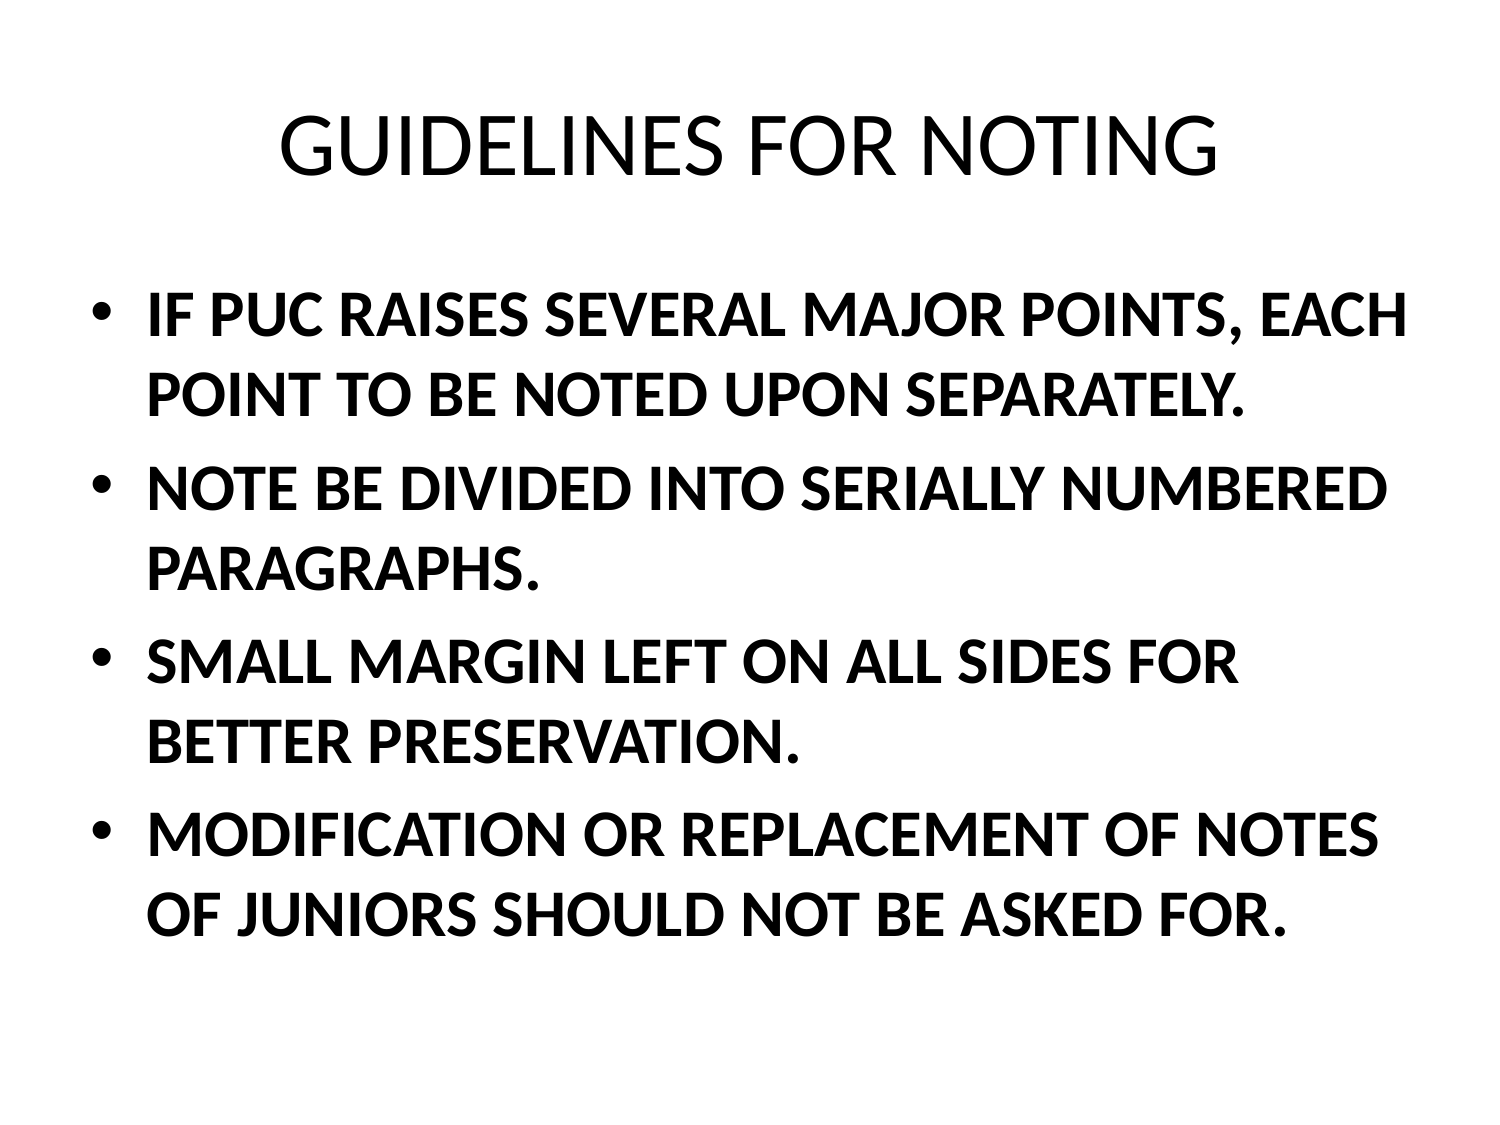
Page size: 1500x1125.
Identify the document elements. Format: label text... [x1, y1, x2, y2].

list IF PUC RAISES SEVERAL MAJOR POINTS, EACH POINT TO BE NOTED UPON SEPARATELY. NOTE BE DIVIDED INTO SERIALLY NUMBERED PARAGRAPHS. SMALL MARGIN LEFT ON ALL SIDES FOR BETTER PRESERVATION. MODIFICATION OR REPLACEMENT OF NOTES OF JUNIORS SHOULD NOT BE ASKED FOR. [75, 262, 1425, 1005]
title GUIDELINES FOR NOTING [75, 45, 1425, 233]
